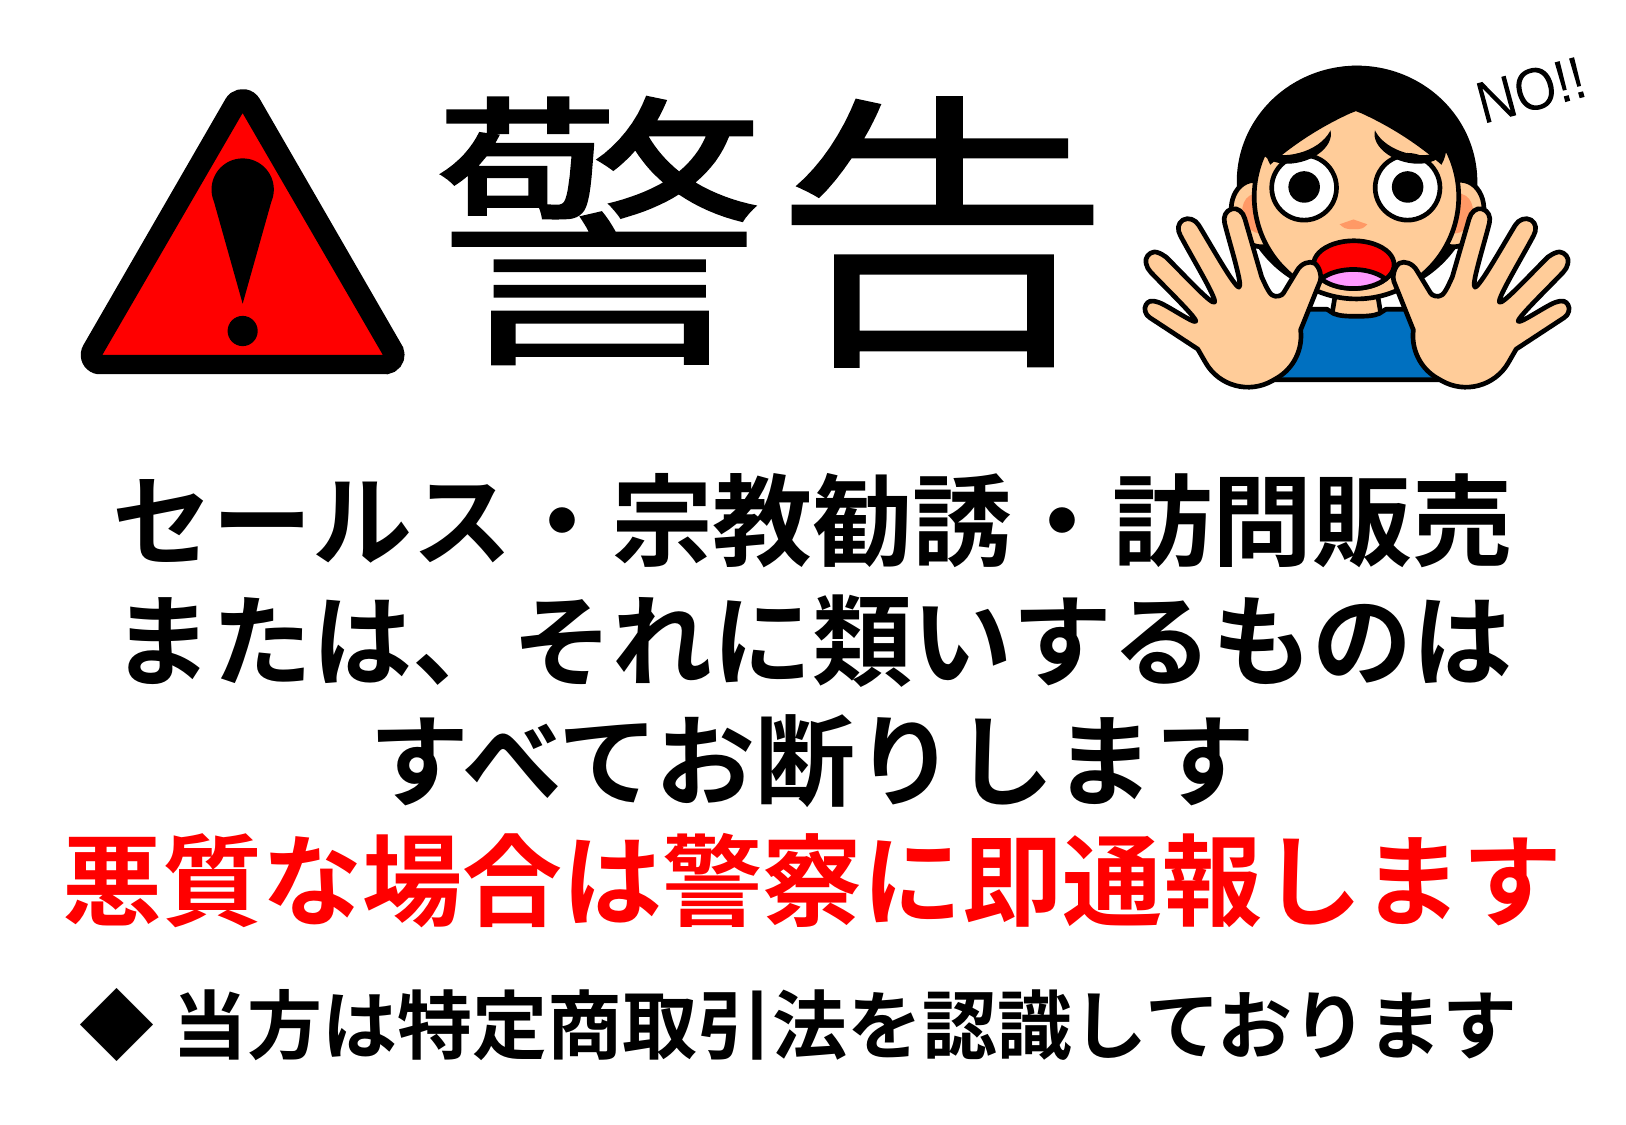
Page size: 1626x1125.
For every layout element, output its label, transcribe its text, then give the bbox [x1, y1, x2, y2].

text_box ◆当方は特定商取引法を認識しております [64, 971, 1533, 1076]
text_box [1148, 65, 1565, 389]
text_box セールス・宗教勧誘・訪問販売 または、それに類いするものは すべてお断りします 悪質な場合は警察に即通報します [47, 451, 1578, 946]
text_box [81, 89, 1094, 374]
